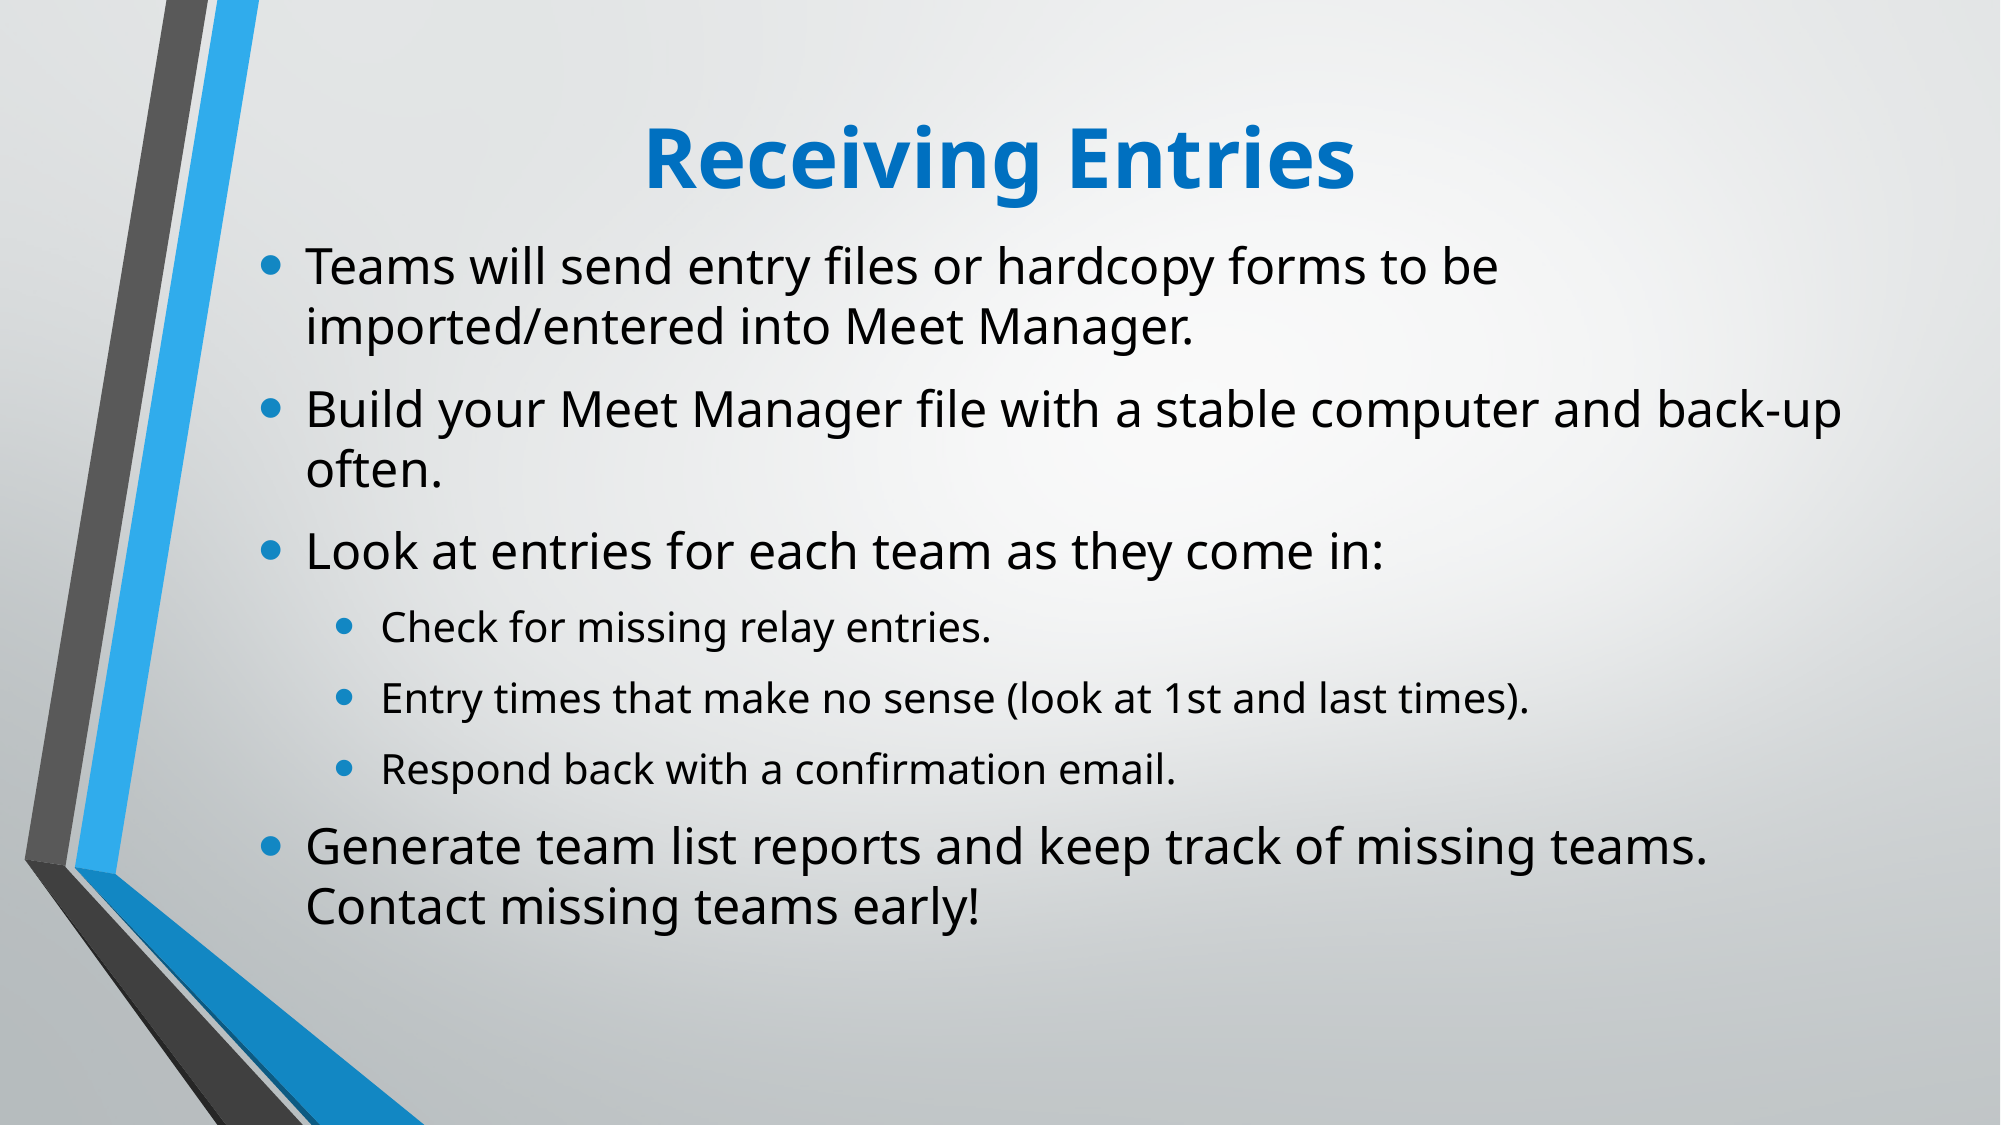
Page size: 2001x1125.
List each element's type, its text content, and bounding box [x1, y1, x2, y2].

list Teams will send entry files or hardcopy forms to be imported/entered into Meet Manager. Build your Meet Manager file with a stable computer and back-up often. Look at entries for each team as they come in: Check for missing relay entries. Entry times that make no sense (look at 1st and last times). Respond back with a confirmation email. Generate team list reports and keep track of missing teams. Contact missing teams early! [243, 219, 1887, 950]
title Receiving Entries [137, 46, 1863, 264]
